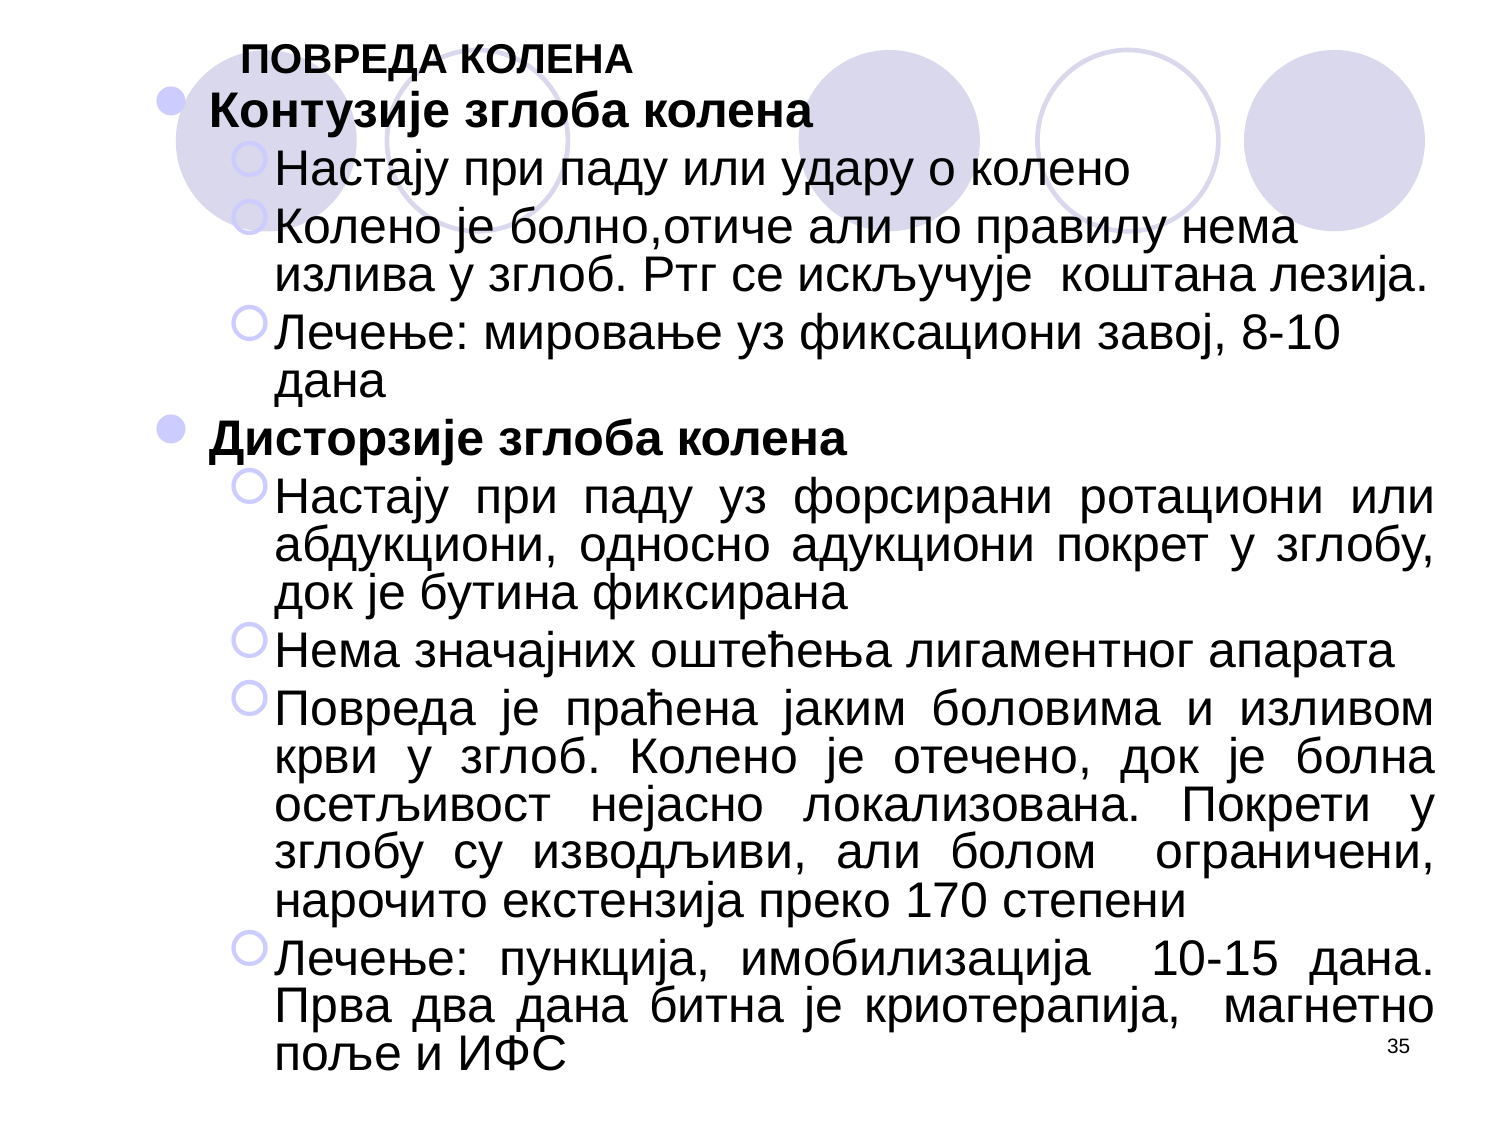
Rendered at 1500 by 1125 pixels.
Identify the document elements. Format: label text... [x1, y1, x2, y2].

slide_number 35 [1074, 1024, 1426, 1101]
list Контузије зглоба колена Настају при паду или удару о колено Колено је болно,отиче али по правилу нема излива у зглоб. Ртг се искључује коштана лезија. Лечење: мировање уз фиксациони завој, 8-10 дана Дисторзије зглоба колена Настају при паду уз форсирани ротациони или абдукциони, односно адукциони покрет у зглобу, док је бутина фиксирана Нема значајних оштећења лигаментног апарата Повреда је праћена јаким боловима и изливом крви у зглоб. Колено је отечено, док је болна осетљивост нејасно локализована. Покрети у зглобу су изводљиви, али болом ограничени, нарочито екстензија преко 170 степени Лечење: пункција, имобилизација 10-15 дана. Прва два дана битна је криотерапија, магнетно поље и ИФС [137, 82, 1451, 1000]
title ПОВРЕДА КОЛЕНА [75, 0, 1425, 113]
